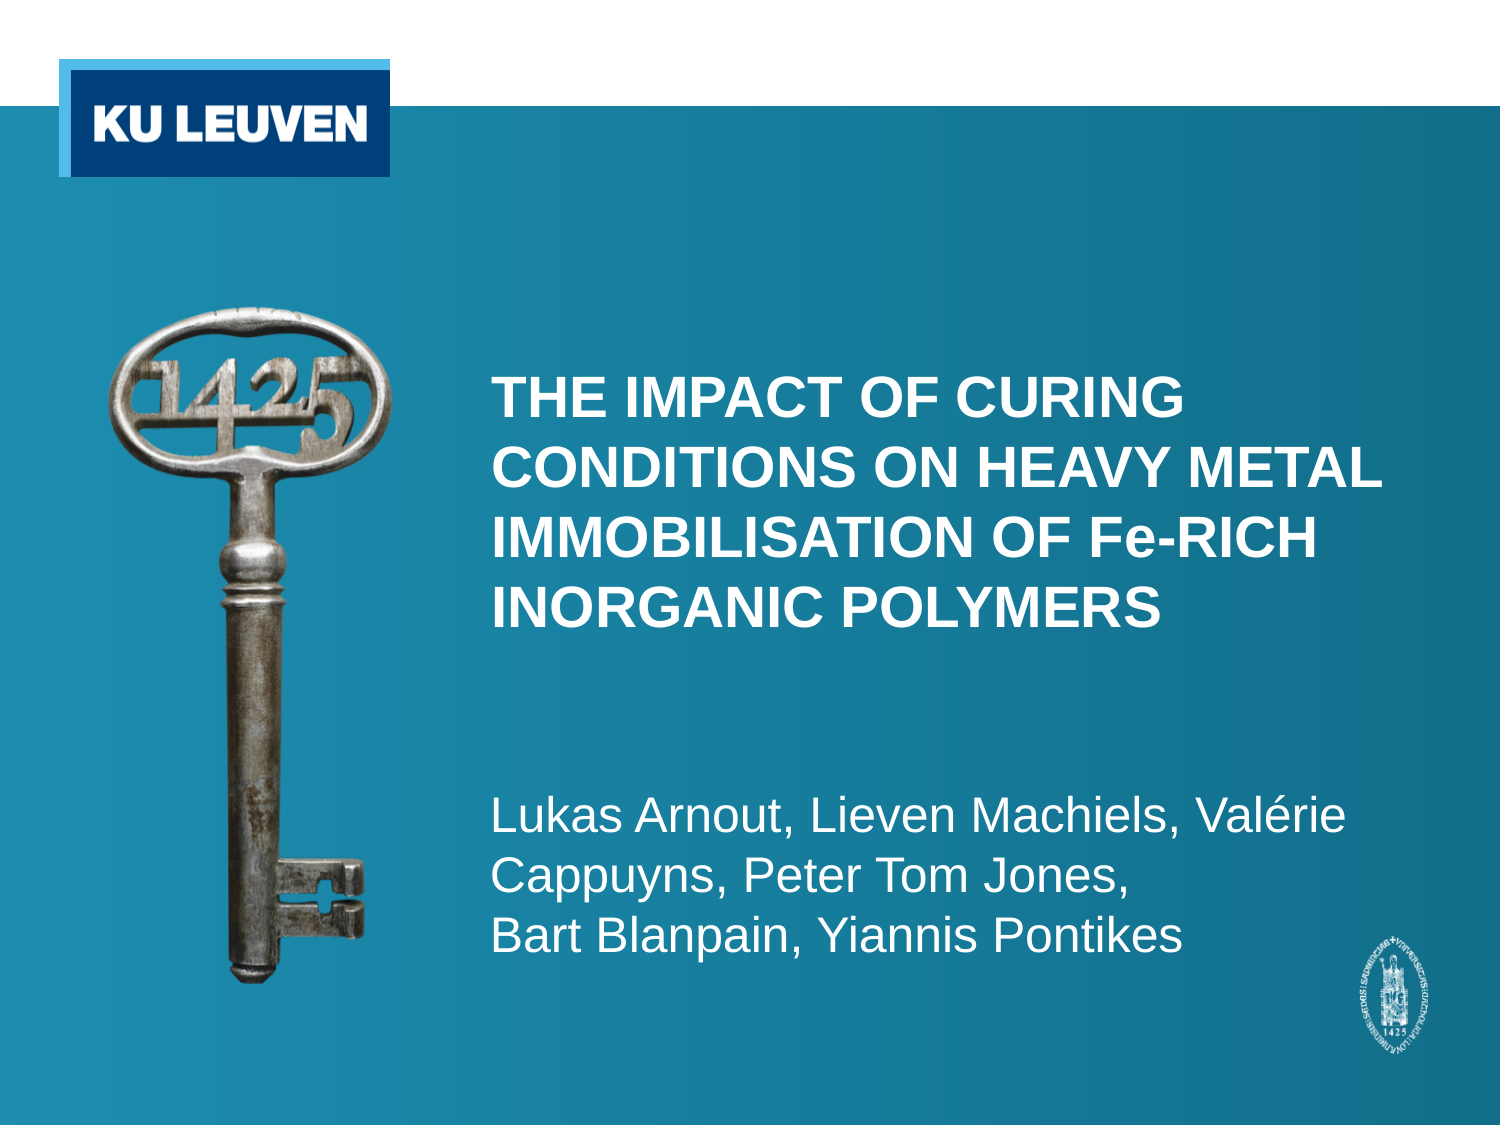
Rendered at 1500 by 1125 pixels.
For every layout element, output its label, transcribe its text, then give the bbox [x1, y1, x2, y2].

picture [100, 295, 403, 1000]
title The impact of curing conditions on Heavy metal immobilisation of Fe-rich inorganic polymers [491, 533, 1461, 770]
picture [59, 59, 390, 177]
picture [1358, 935, 1430, 1055]
text_box Lukas Arnout, Lieven Machiels, Valérie Cappuyns, Peter Tom Jones, Bart Blanpain, Yiannis Pontikes [475, 775, 1406, 970]
